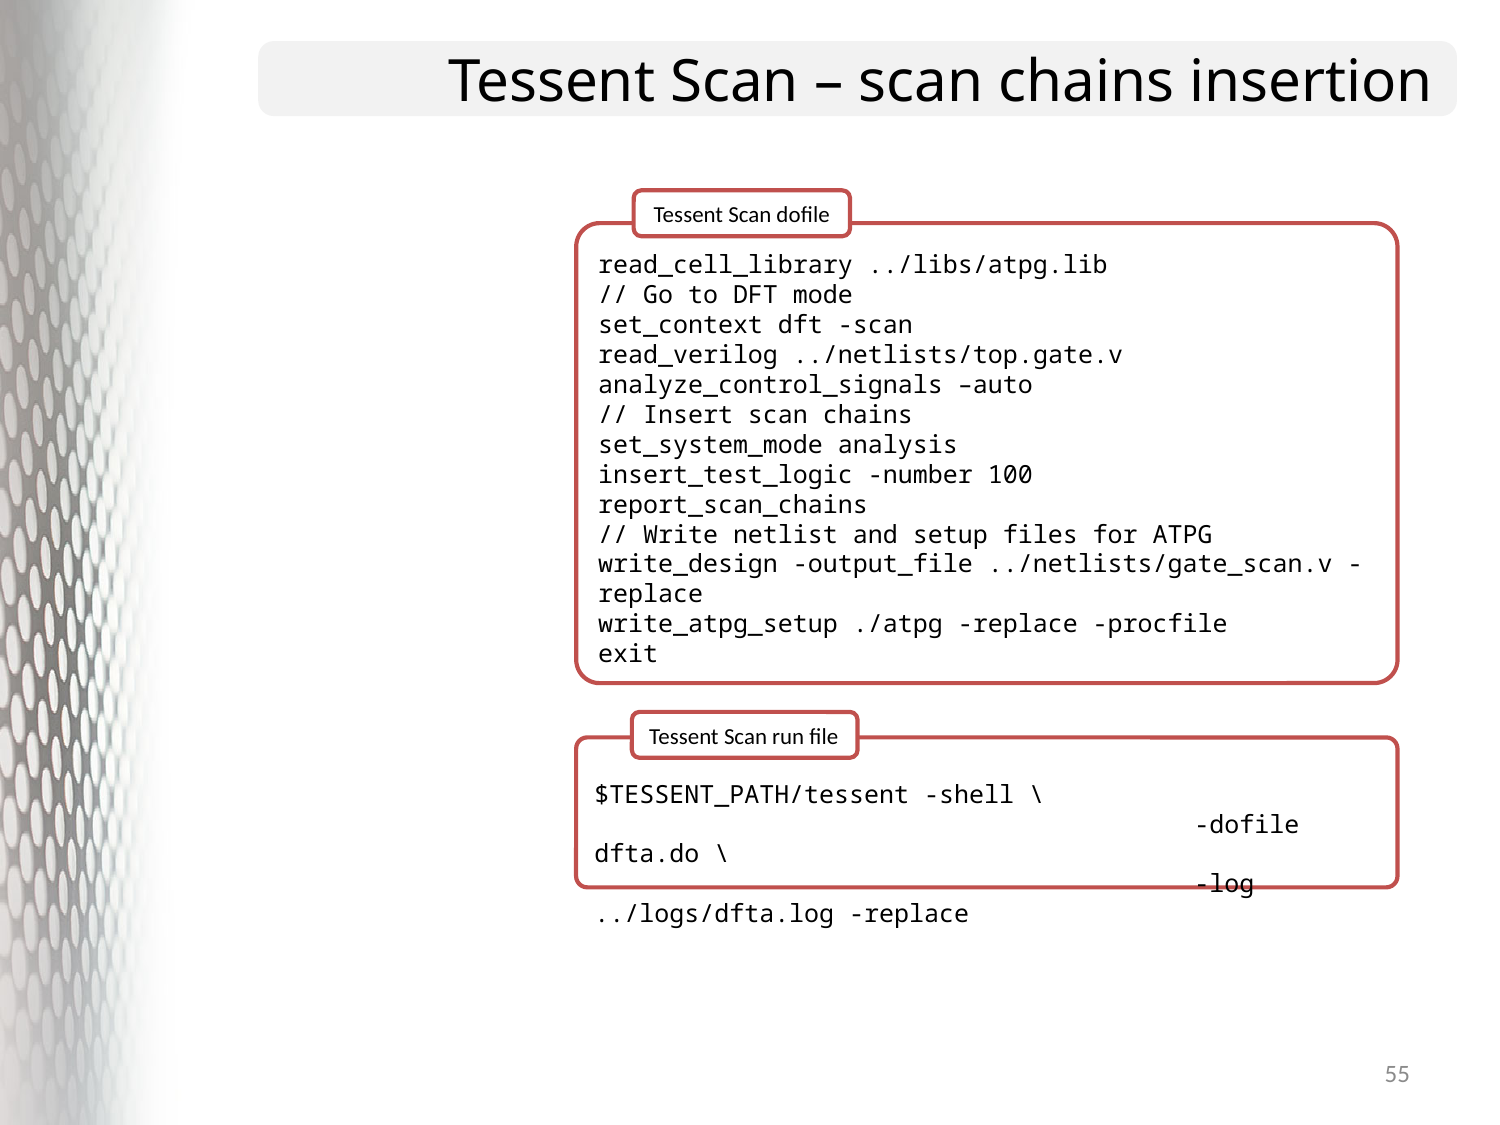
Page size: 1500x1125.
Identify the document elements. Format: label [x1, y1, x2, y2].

slide_number [1074, 1042, 1425, 1103]
text_box [575, 190, 1398, 684]
picture [0, 0, 200, 1125]
title [160, 40, 1449, 117]
text_box [575, 711, 1398, 888]
